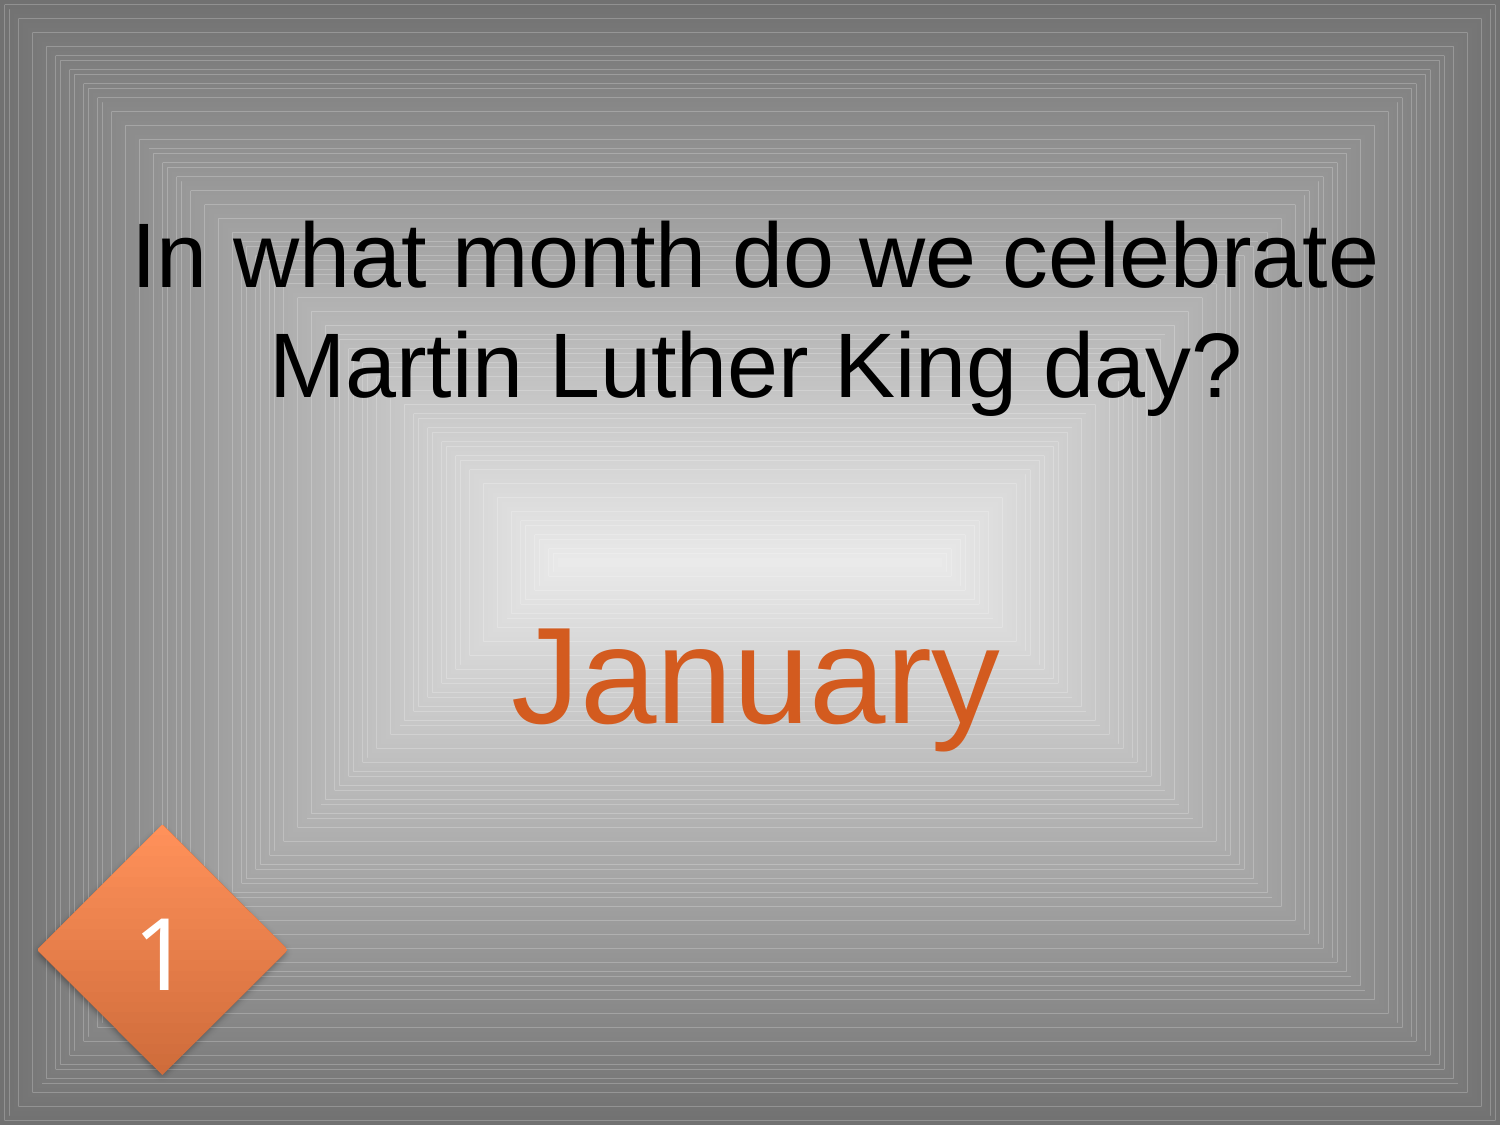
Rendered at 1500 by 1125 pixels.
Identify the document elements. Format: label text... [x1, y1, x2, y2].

title In what month do we celebrate Martin Luther King day? [112, 137, 1401, 476]
text_box 1 [37, 838, 288, 1075]
text_box January [112, 500, 1400, 838]
